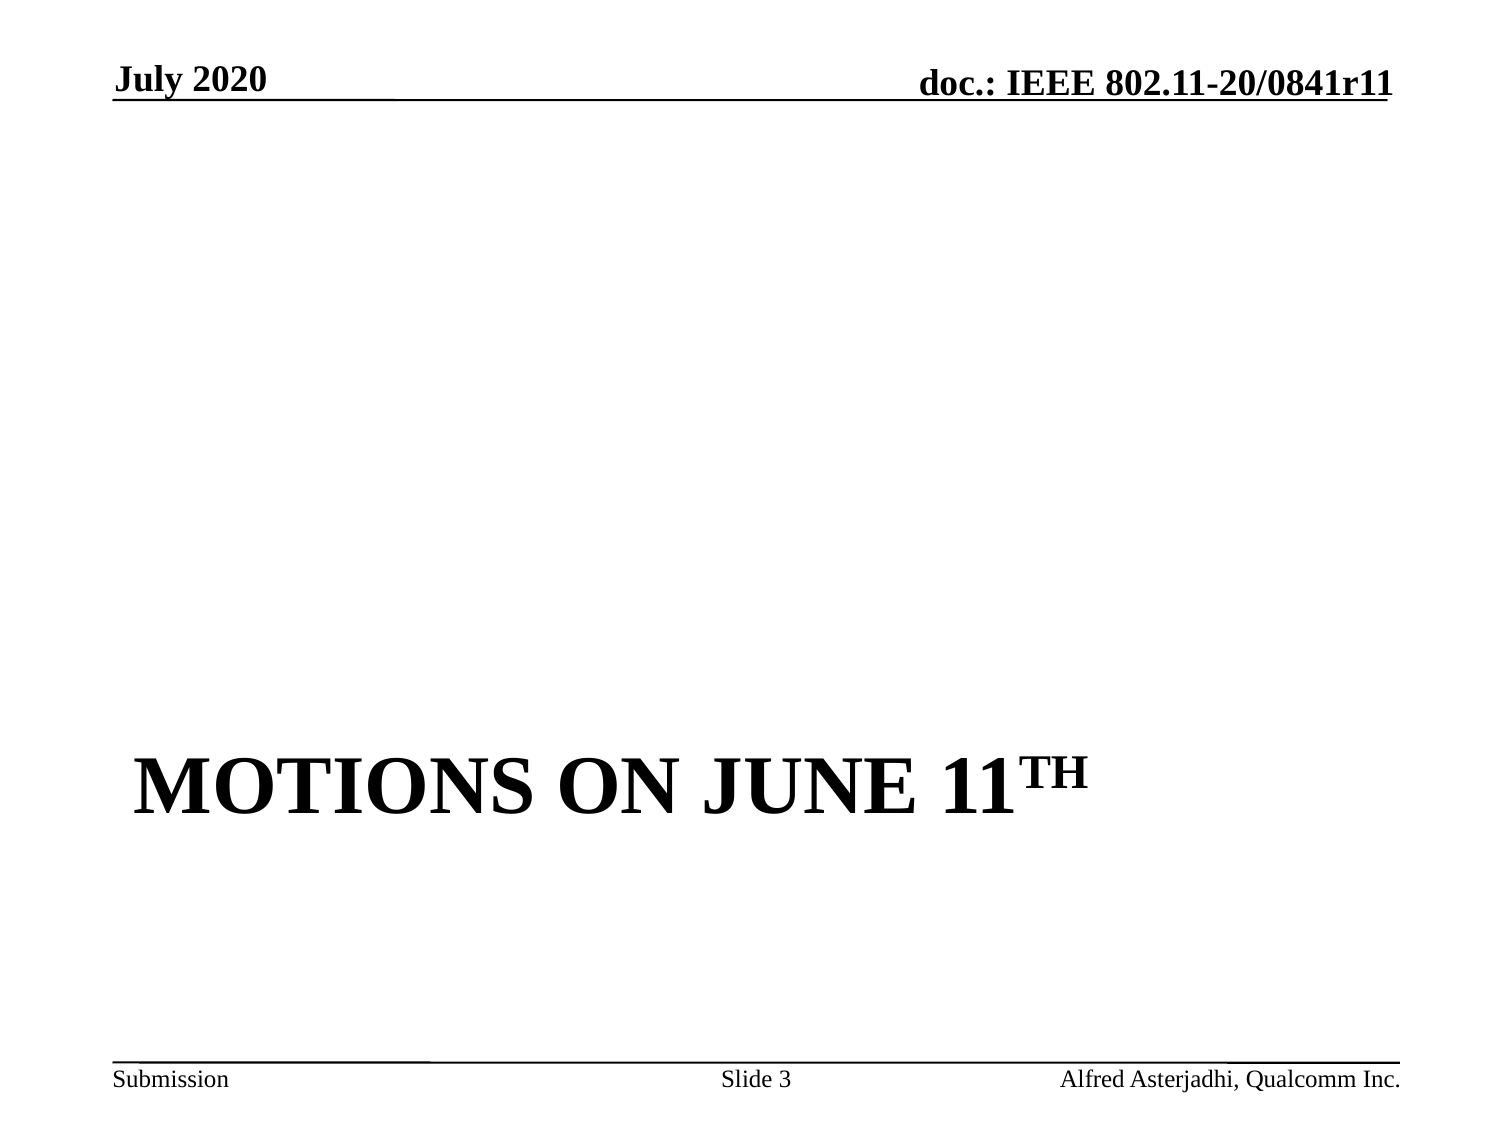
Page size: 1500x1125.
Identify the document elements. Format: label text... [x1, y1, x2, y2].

title Motions on June 11th [118, 722, 1394, 947]
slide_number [114, 54, 423, 100]
slide_number Slide 3 [712, 1061, 800, 1123]
footer Alfred Asterjadhi, Qualcomm Inc. [878, 1061, 1402, 1093]
